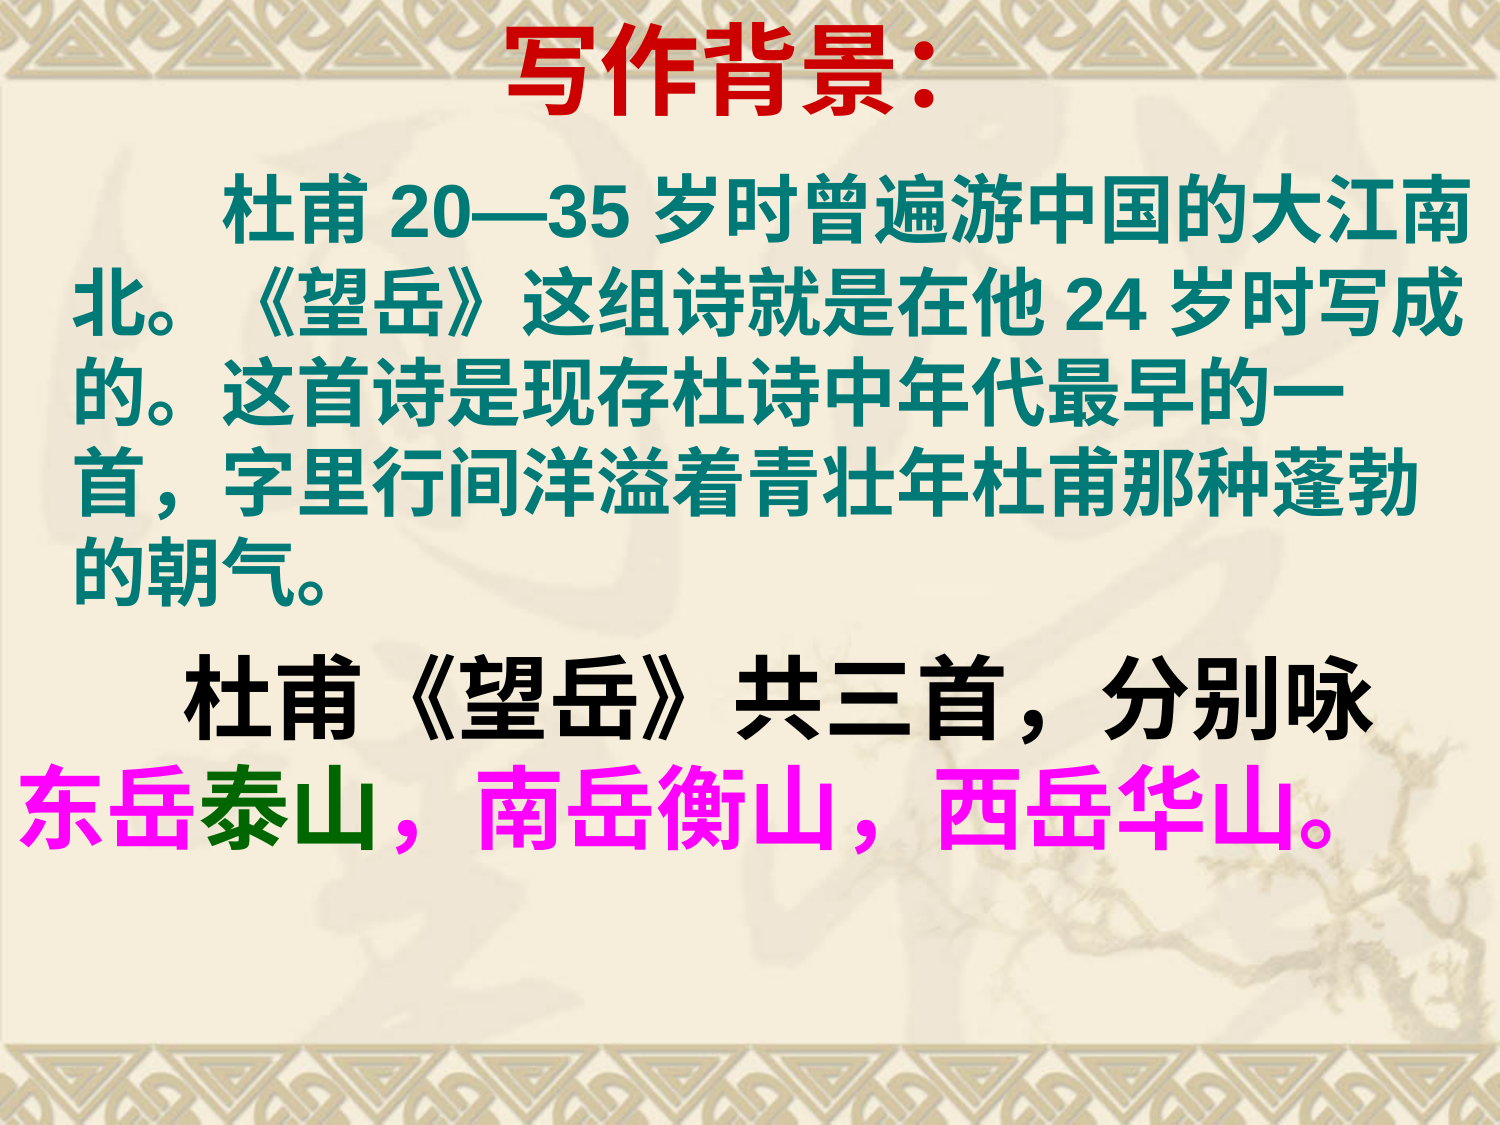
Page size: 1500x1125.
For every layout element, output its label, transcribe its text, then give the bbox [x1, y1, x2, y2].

list 写作背景： 杜甫20—35岁时曾遍游中国的大江南北。《望岳》这组诗就是在他24岁时写成的。这首诗是现存杜诗中年代最早的一首，字里行间洋溢着青壮年杜甫那种蓬勃的朝气。 [0, 0, 1500, 1125]
text_box 杜甫《望岳》共三首，分别咏东岳泰山，南岳衡山，西岳华山。 [0, 633, 1459, 868]
